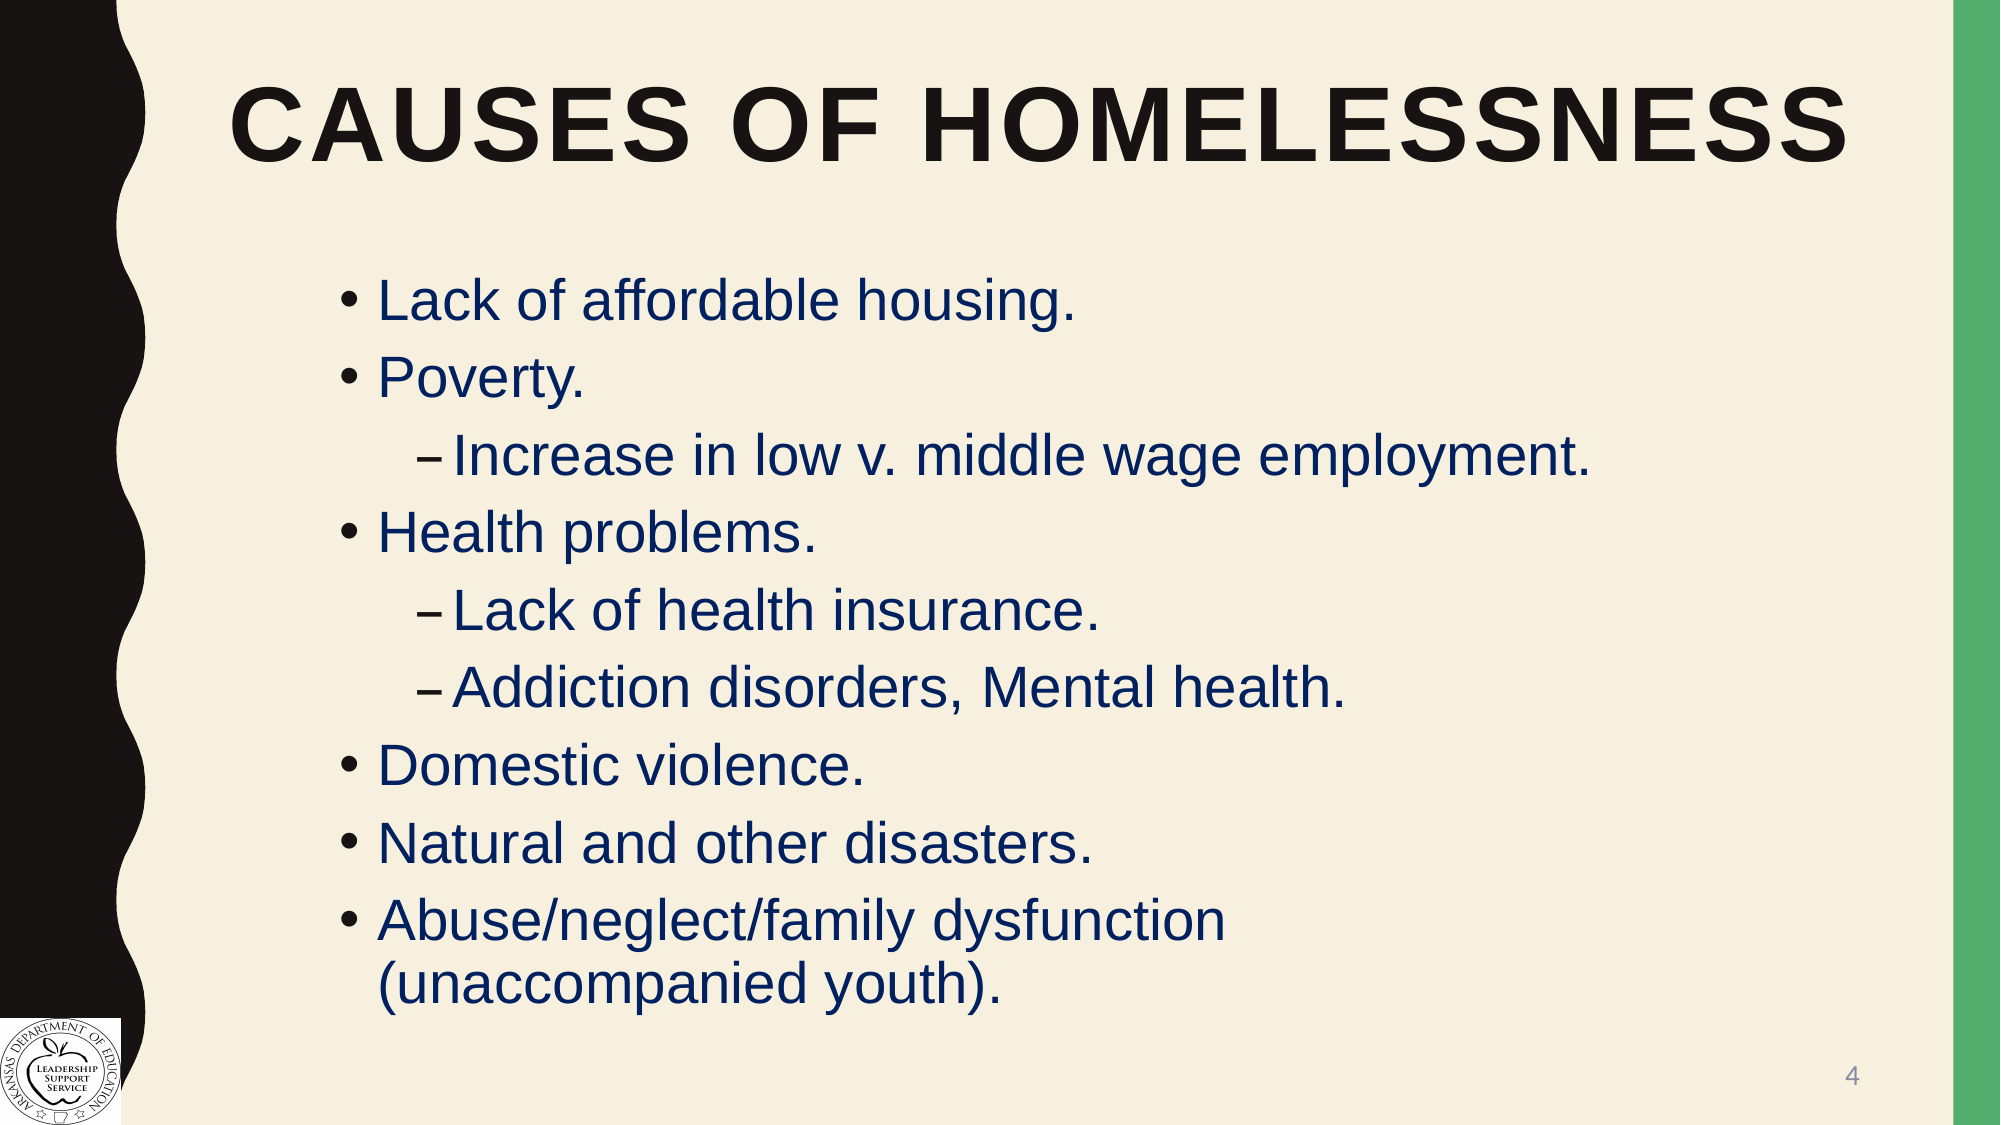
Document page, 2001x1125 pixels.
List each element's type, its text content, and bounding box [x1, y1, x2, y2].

title Causes of Homelessness [205, 62, 1875, 308]
list Lack of affordable housing. Poverty. Increase in low v. middle wage employment. Health problems. Lack of health insurance. Addiction disorders, Mental health. Domestic violence. Natural and other disasters. Abuse/neglect/family dysfunction (unaccompanied youth). [324, 262, 1675, 1005]
slide_number 4 [1412, 1045, 1875, 1103]
picture [0, 1018, 121, 1125]
